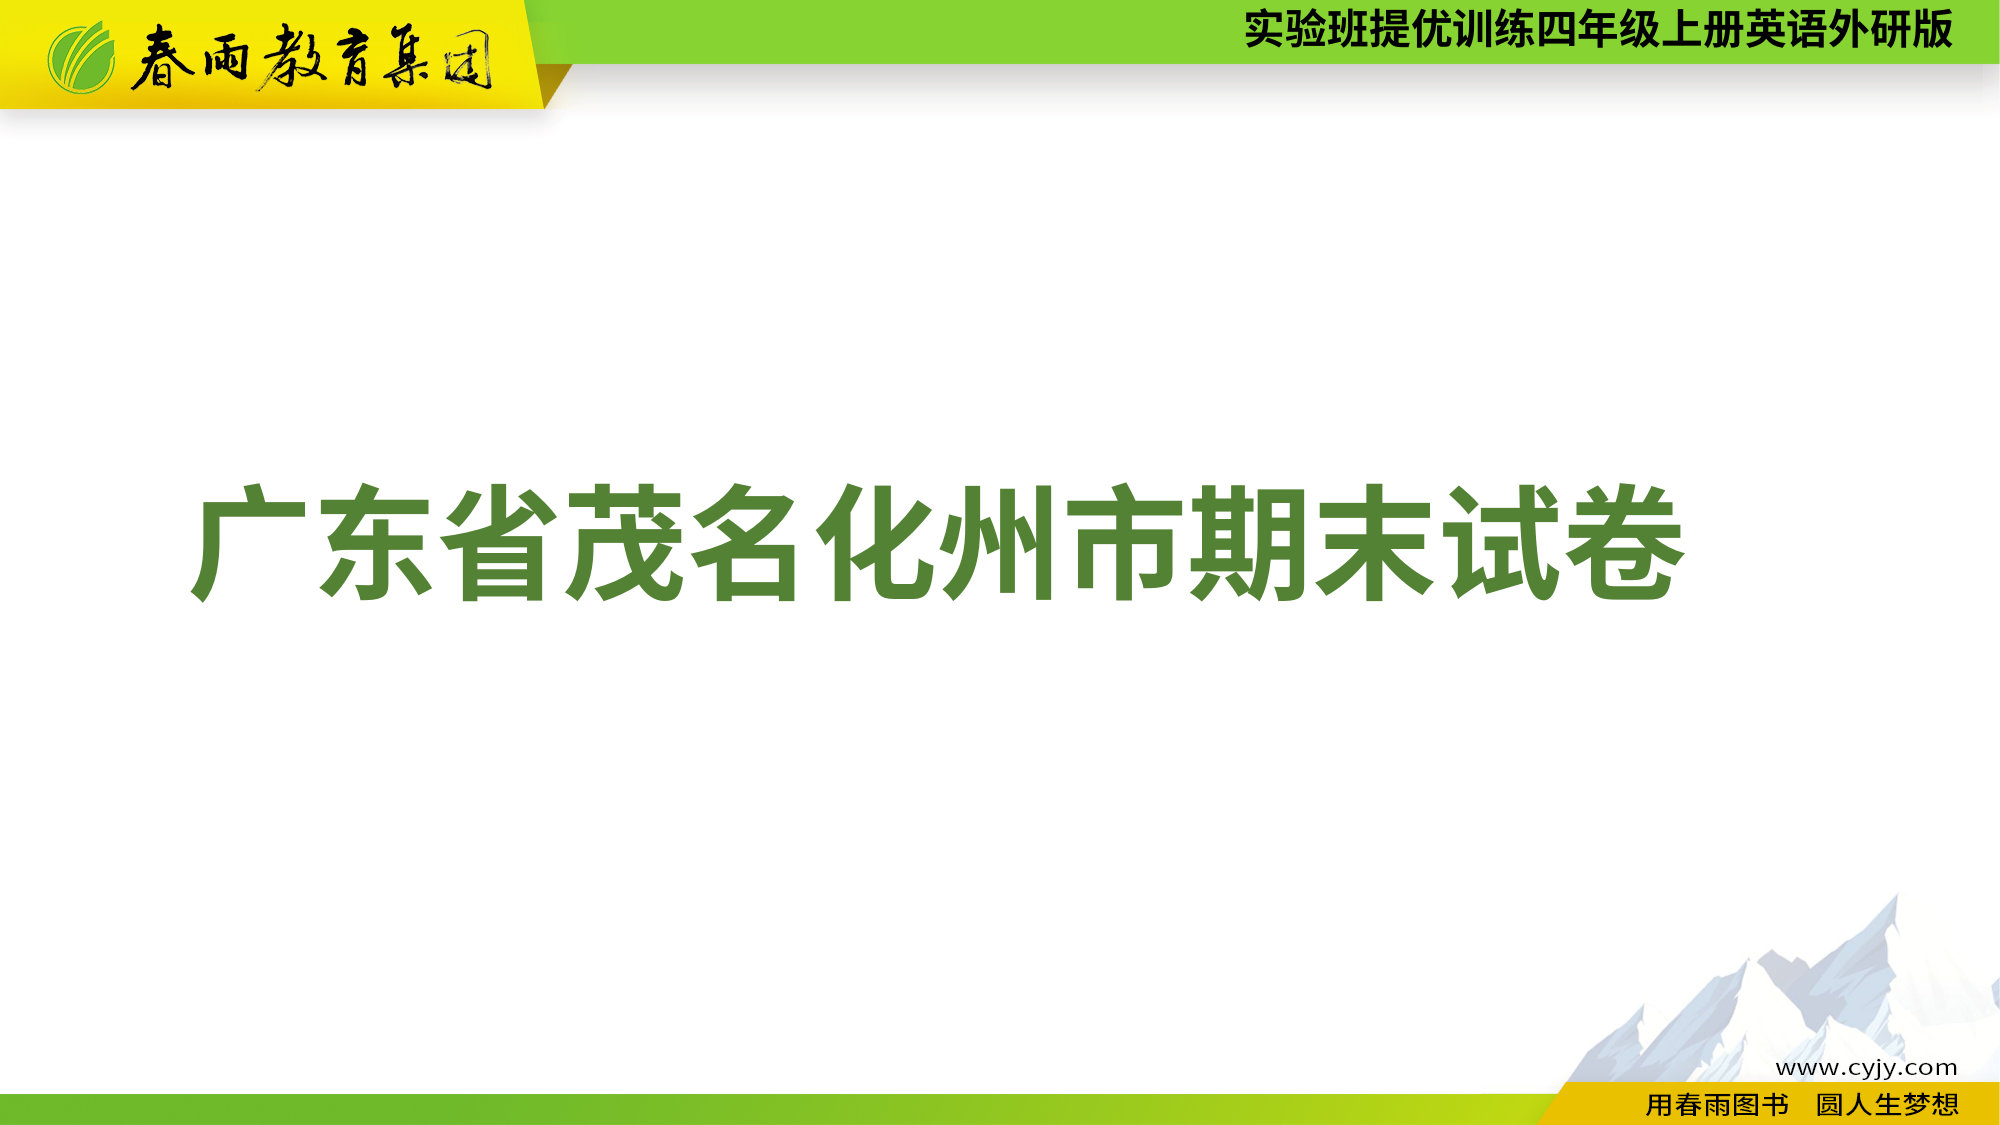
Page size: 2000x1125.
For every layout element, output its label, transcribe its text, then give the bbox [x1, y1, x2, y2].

text_box 广东省茂名化州市期末试卷 [0, 382, 2000, 623]
picture [0, 623, 2000, 1125]
picture [0, 0, 2000, 382]
